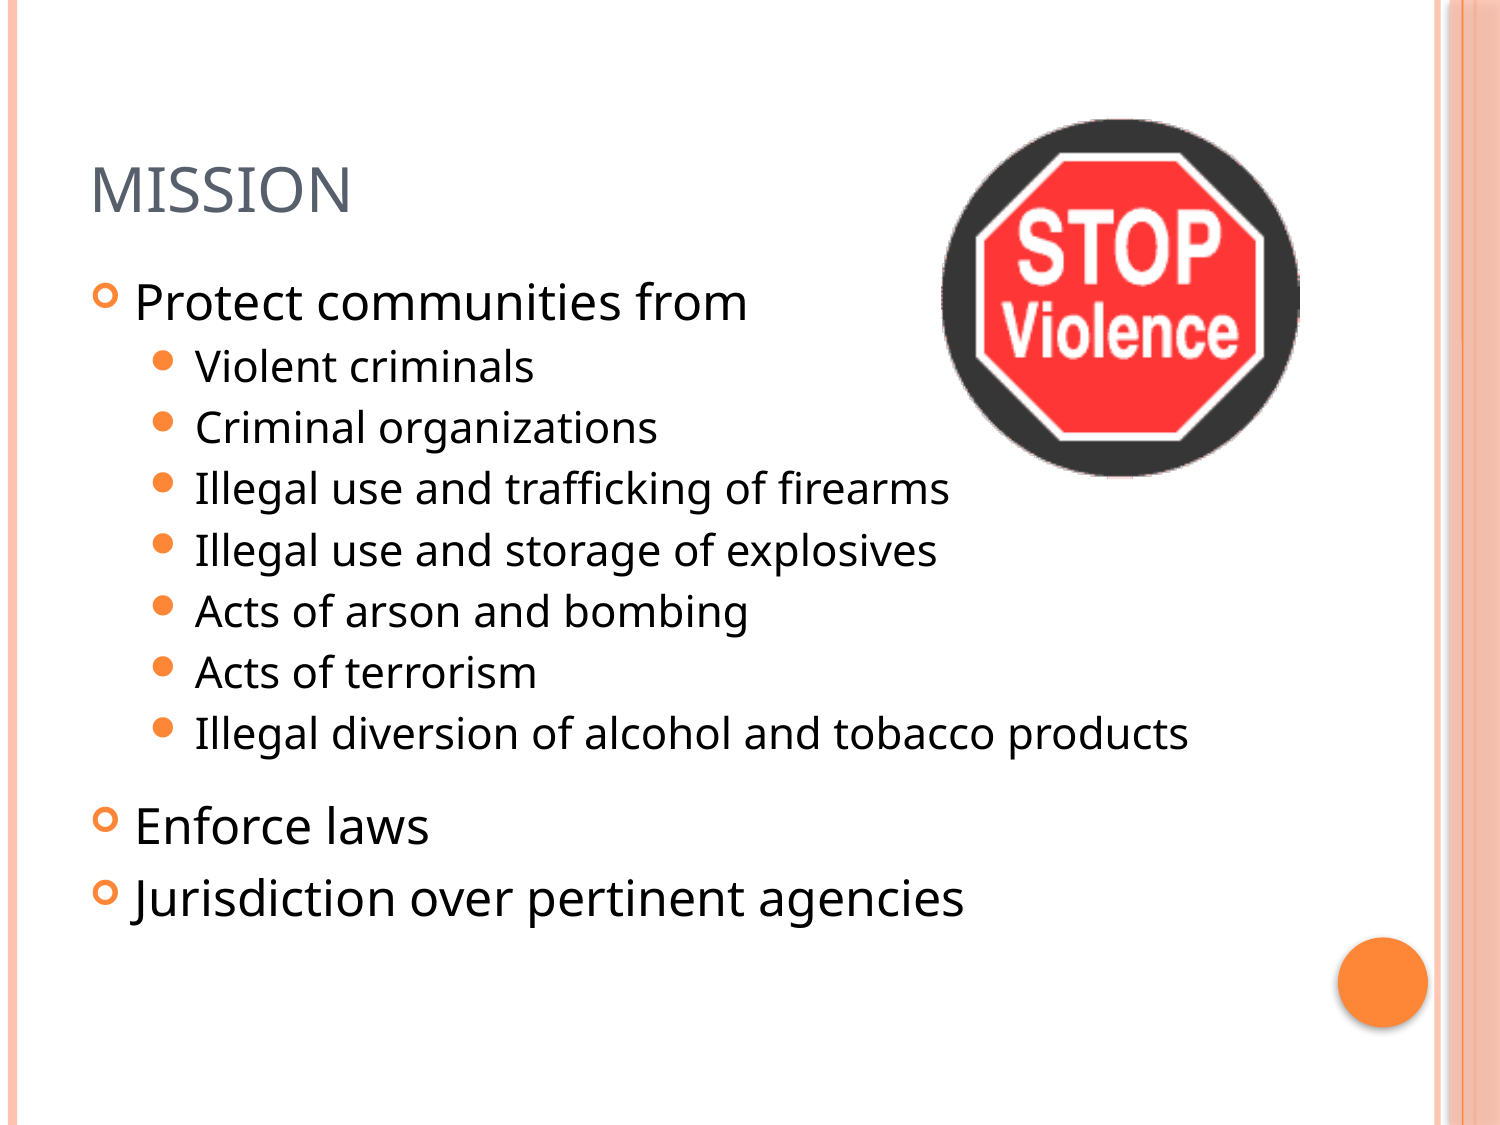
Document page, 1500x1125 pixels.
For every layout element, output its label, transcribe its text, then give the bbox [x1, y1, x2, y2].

picture [941, 117, 1301, 480]
title Mission [75, 45, 1300, 233]
list Protect communities from Violent criminals Criminal organizations Illegal use and trafficking of firearms Illegal use and storage of explosives Acts of arson and bombing Acts of terrorism Illegal diversion of alcohol and tobacco products Enforce laws Jurisdiction over pertinent agencies [75, 262, 1300, 1062]
